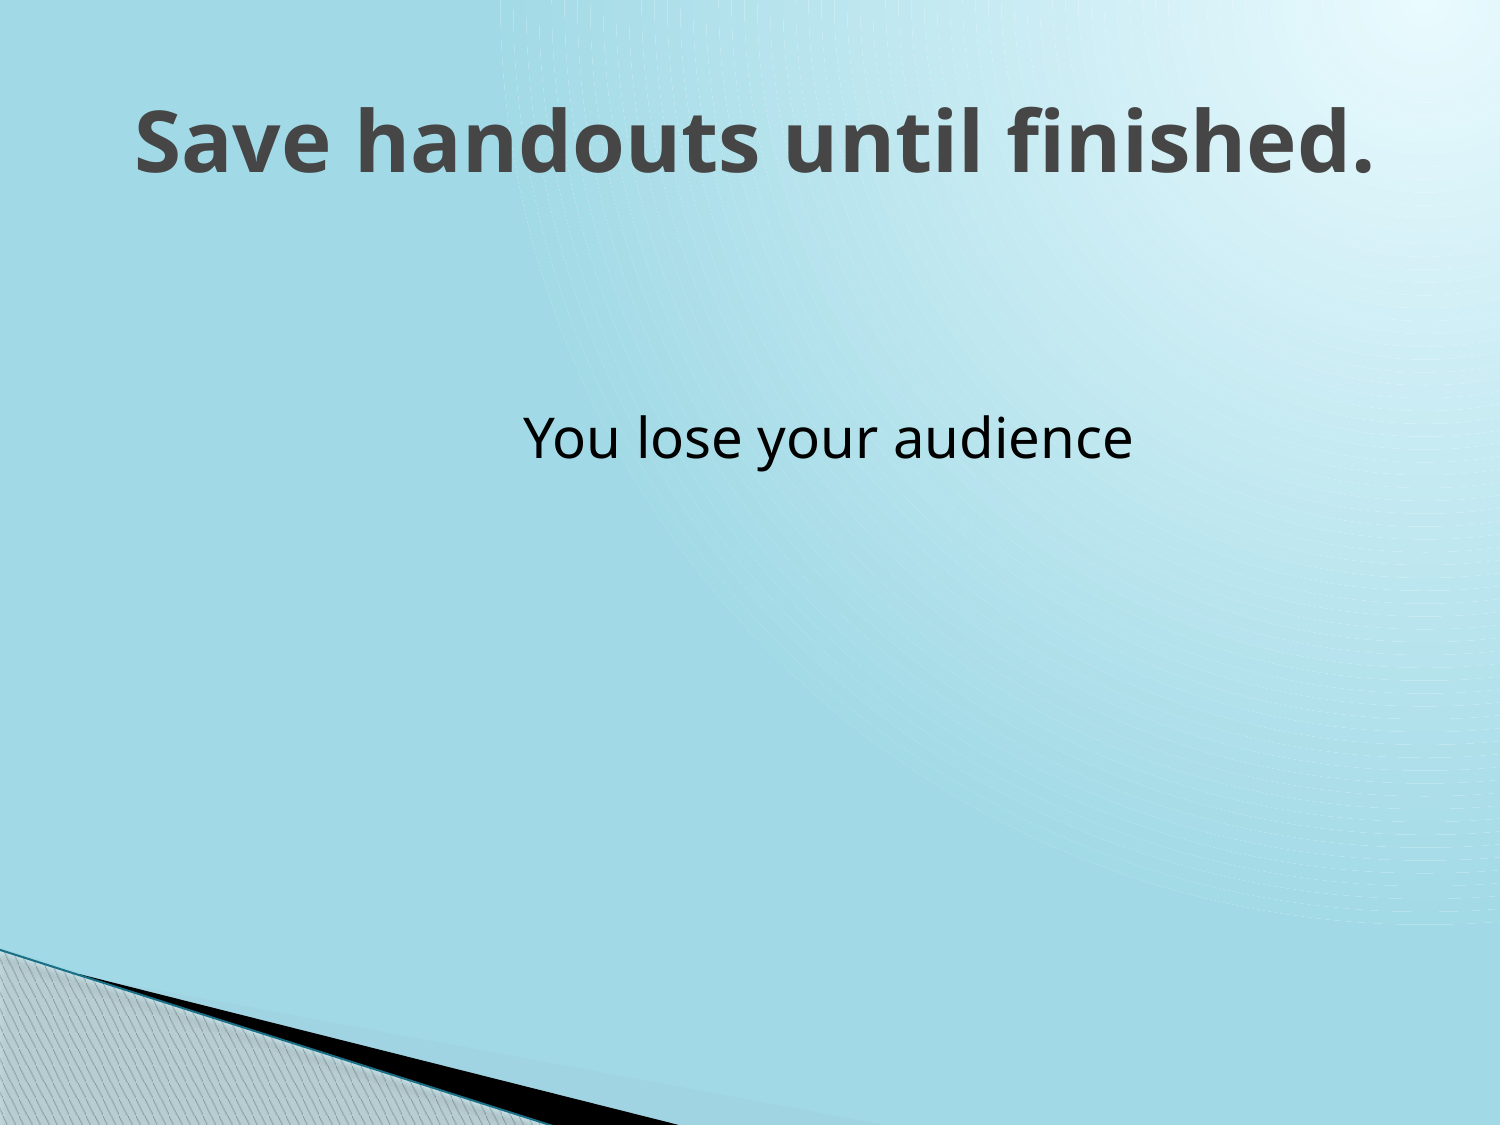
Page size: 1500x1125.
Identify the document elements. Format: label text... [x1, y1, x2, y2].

list You lose your audience [75, 243, 1425, 986]
title Save handouts until finished. [75, 45, 1425, 233]
